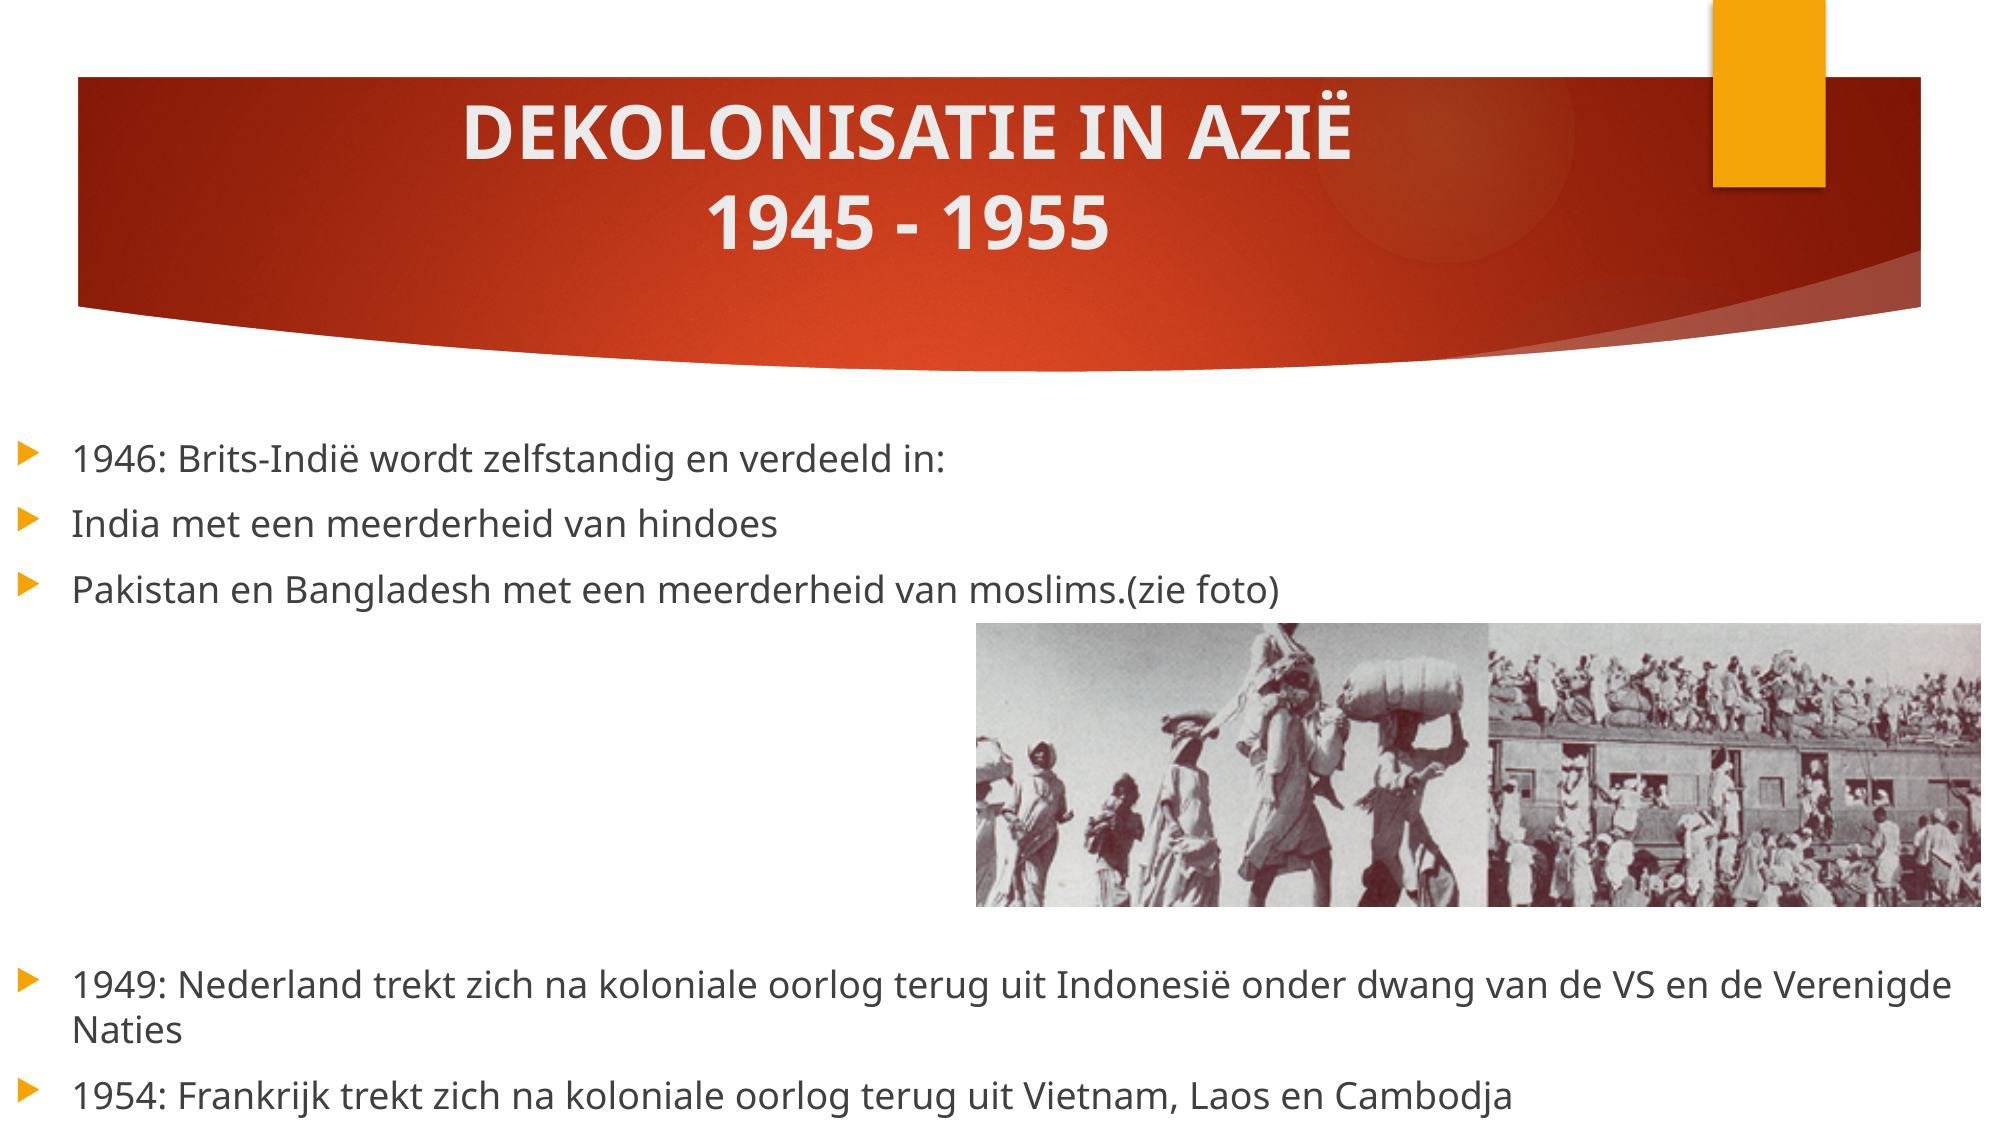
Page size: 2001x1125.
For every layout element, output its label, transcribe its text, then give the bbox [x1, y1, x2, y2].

title DEKOLONISATIE IN AZIË 1945 - 1955 [189, 75, 1627, 275]
list 1946: Brits-Indië wordt zelfstandig en verdeeld in: India met een meerderheid van hindoes Pakistan en Bangladesh met een meerderheid van moslims.(zie foto) 1949: Nederland trekt zich na koloniale oorlog terug uit Indonesië onder dwang van de VS en de Verenigde Naties 1954: Frankrijk trekt zich na koloniale oorlog terug uit Vietnam, Laos en Cambodja [0, 427, 2000, 1125]
picture [975, 622, 1981, 907]
